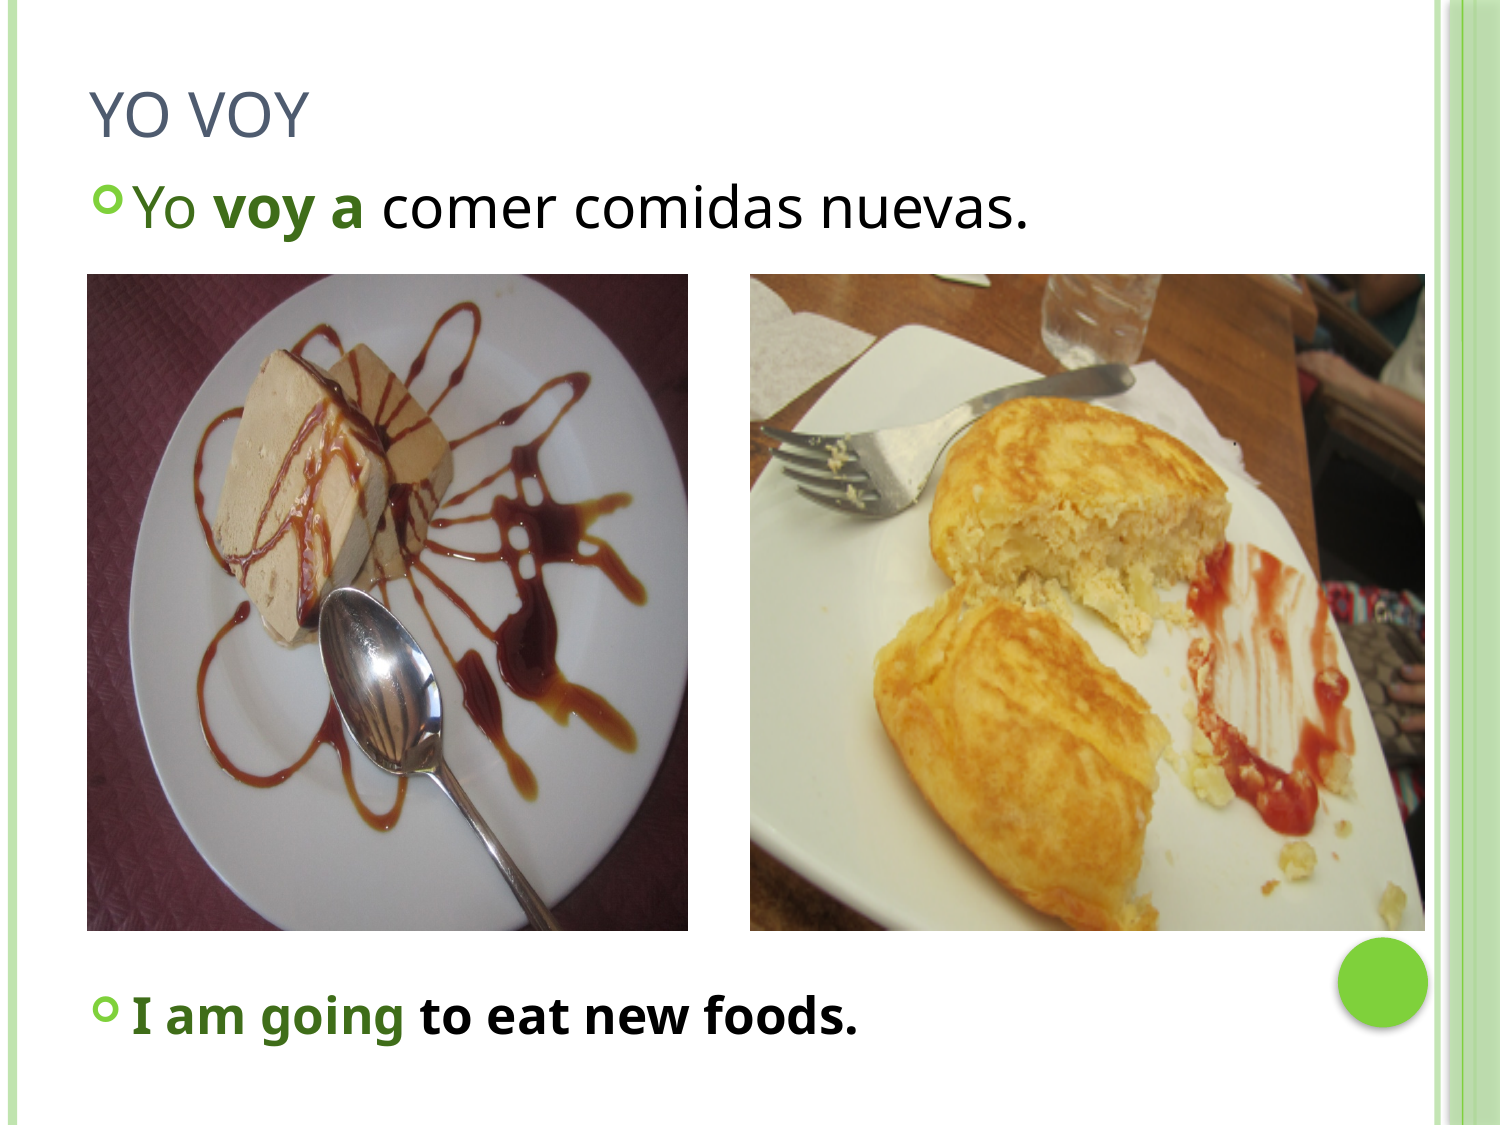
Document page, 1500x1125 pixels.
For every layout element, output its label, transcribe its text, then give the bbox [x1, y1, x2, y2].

picture [86, 274, 688, 931]
title Yo voy [75, 45, 1300, 162]
list Yo voy a comer comidas nuevas. I am going to eat new foods. [75, 162, 1300, 1062]
picture [749, 274, 1426, 931]
